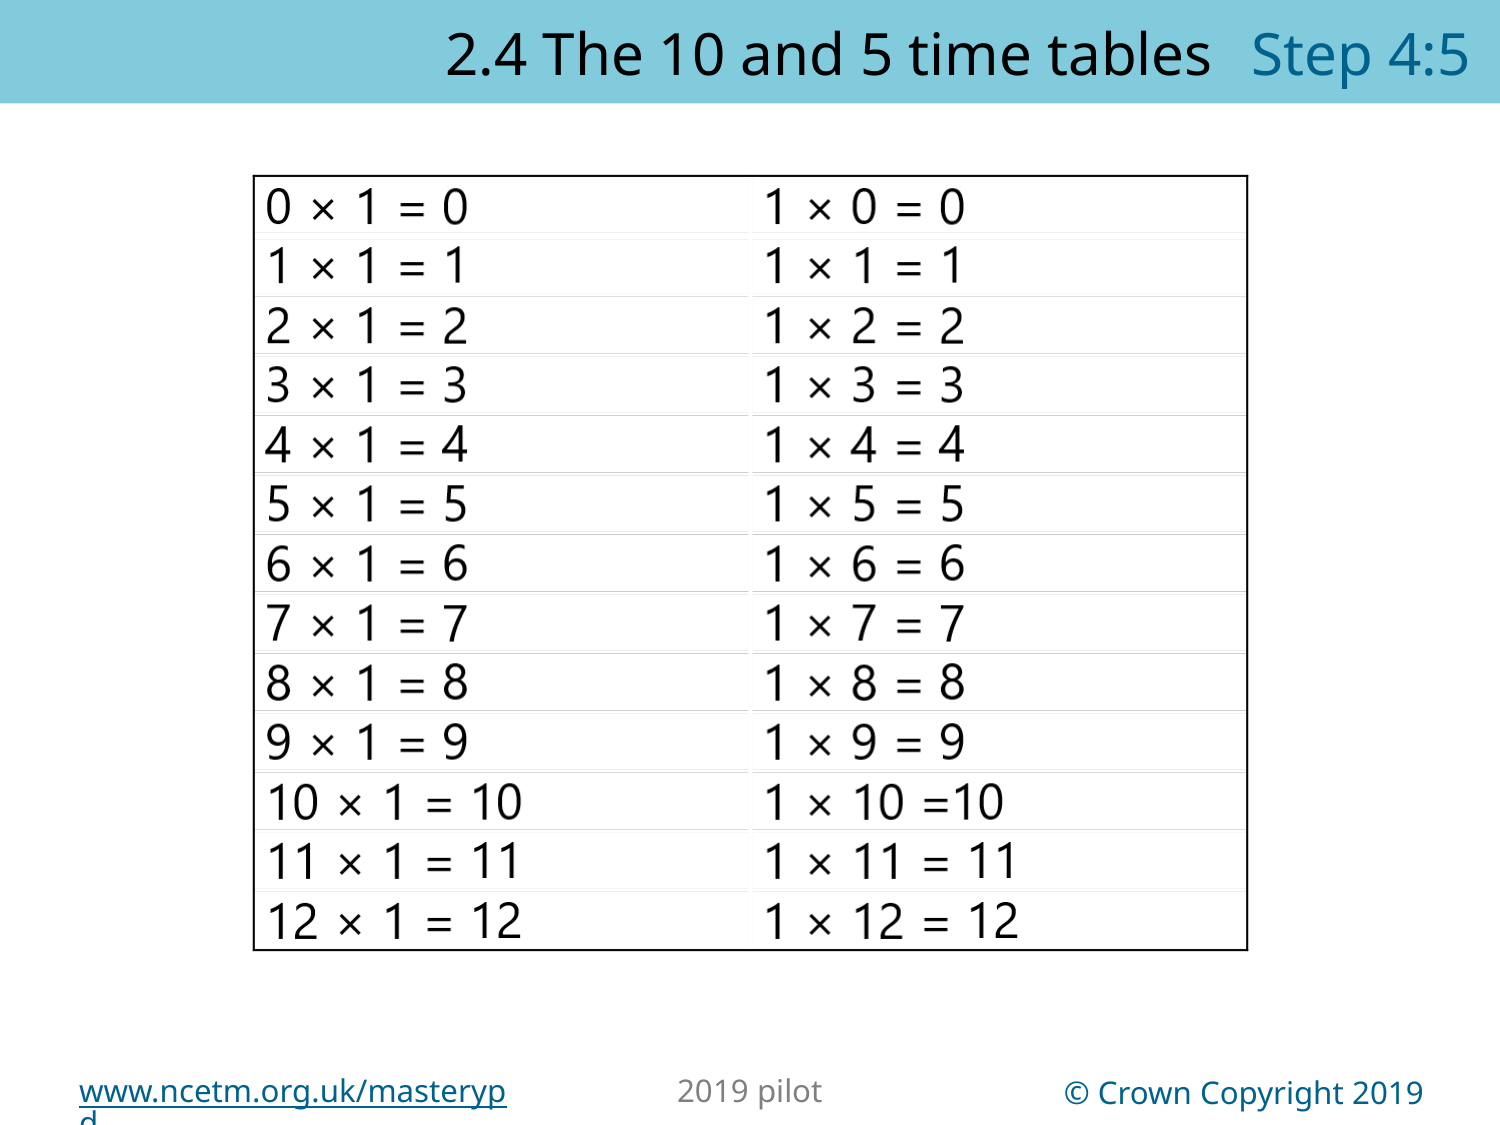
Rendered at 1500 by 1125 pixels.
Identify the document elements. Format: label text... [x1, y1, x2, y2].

picture [251, 158, 1252, 980]
list 2.4 The 10 and 5 time tables Step 4:5 [0, 0, 1500, 104]
